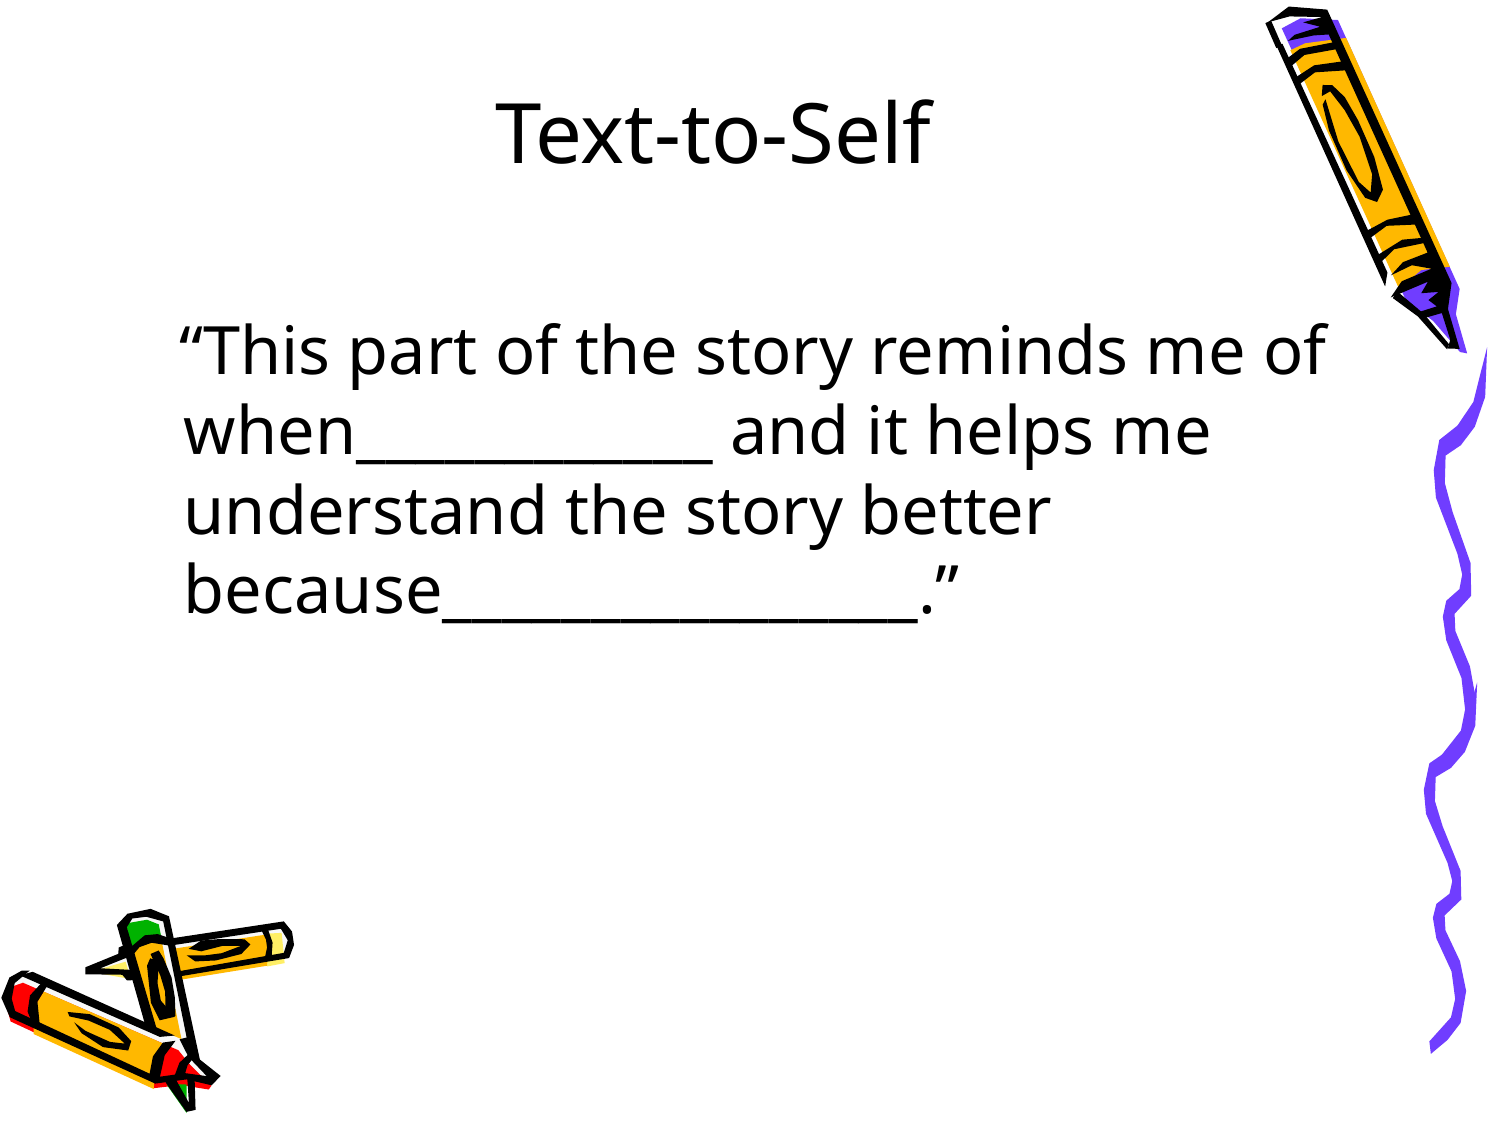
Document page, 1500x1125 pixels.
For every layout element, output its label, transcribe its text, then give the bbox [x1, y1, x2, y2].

title Text-to-Self [187, 99, 1240, 288]
list “This part of the story reminds me of when____________ and it helps me understand the story better because________________.” [112, 299, 1376, 788]
